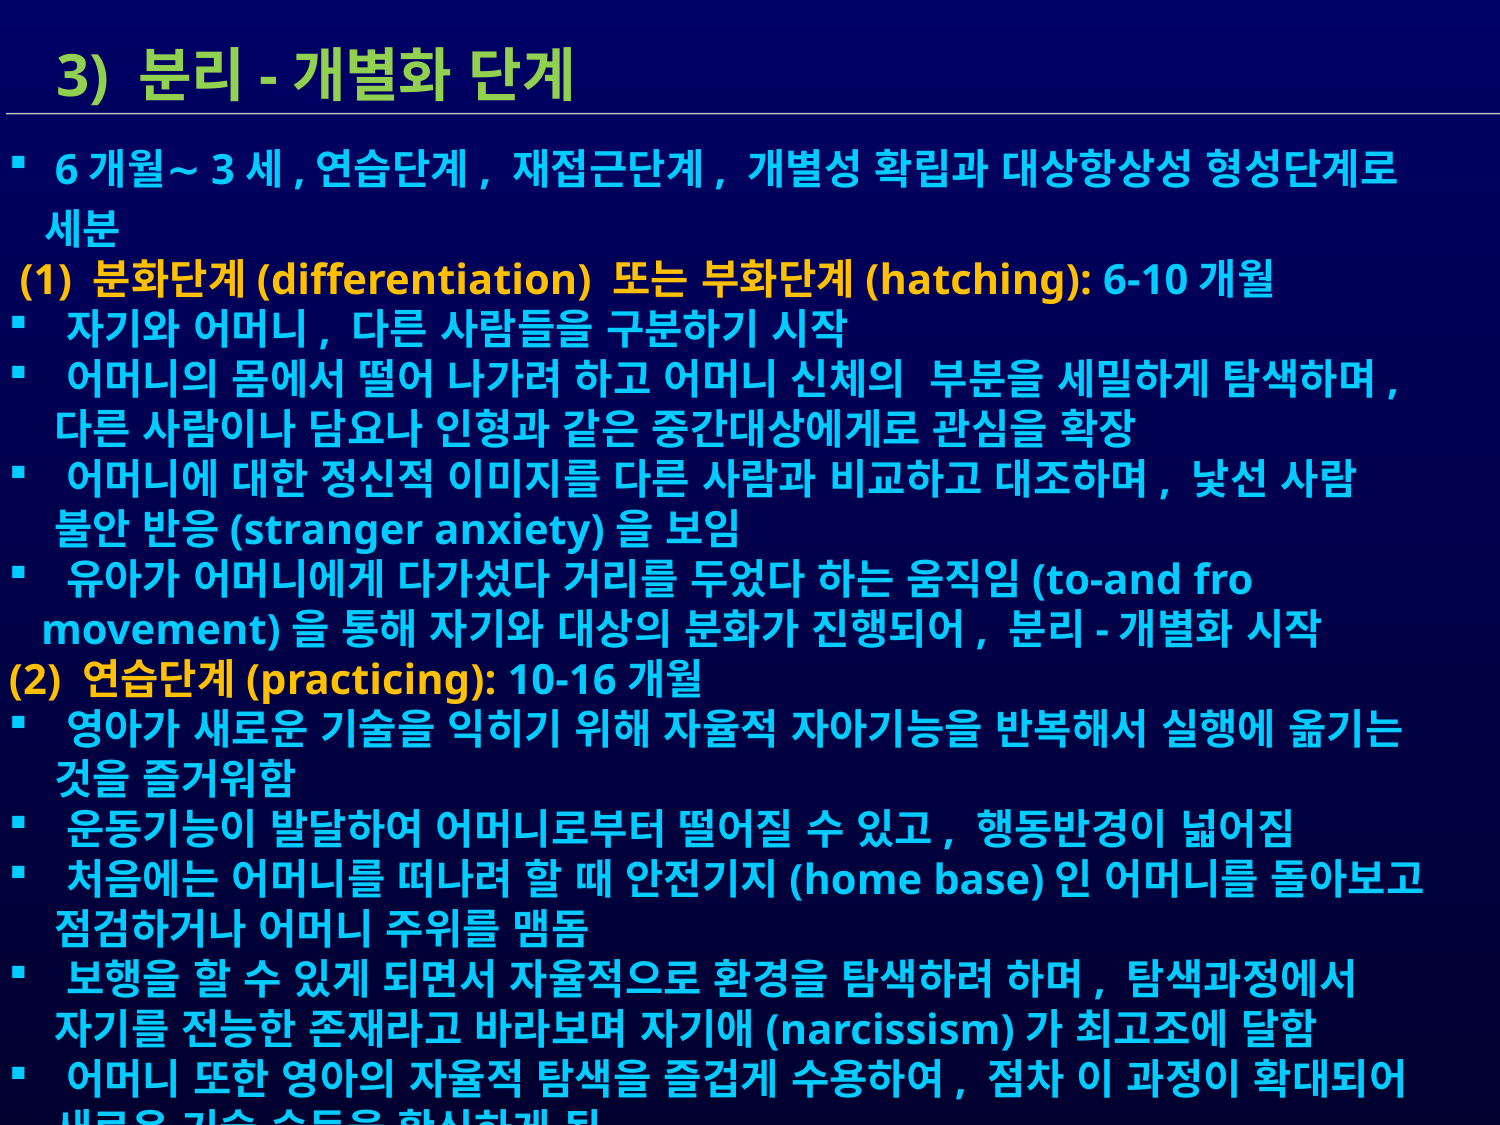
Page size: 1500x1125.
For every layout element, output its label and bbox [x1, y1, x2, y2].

text_box [0, 30, 1500, 1125]
